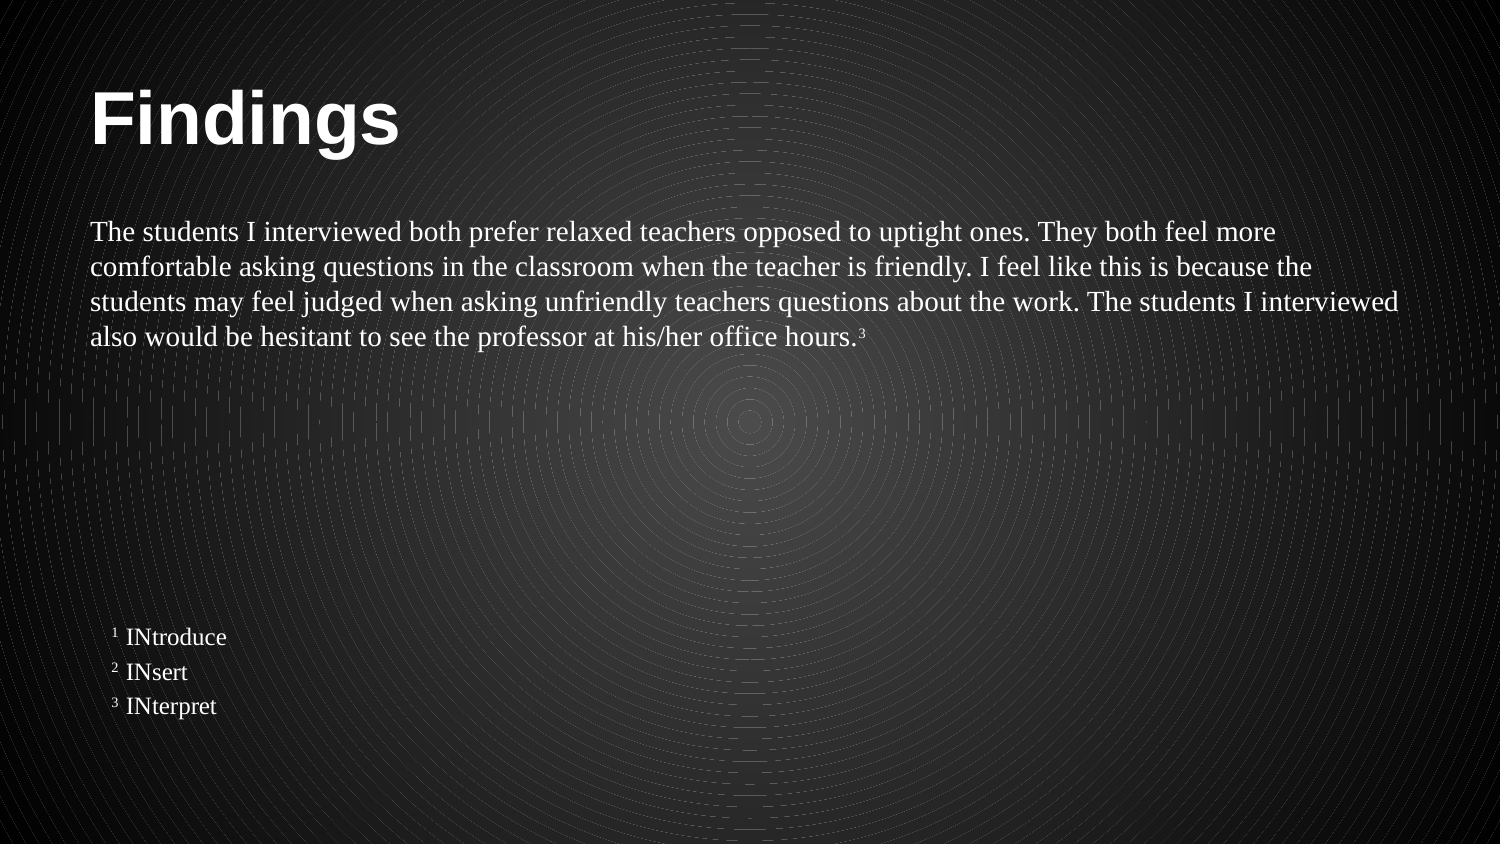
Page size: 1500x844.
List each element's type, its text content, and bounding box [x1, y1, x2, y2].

list The students I interviewed both prefer relaxed teachers opposed to uptight ones. They both feel more comfortable asking questions in the classroom when the teacher is friendly. I feel like this is because the students may feel judged when asking unfriendly teachers questions about the work. The students I interviewed also would be hesitant to see the professor at his/her office hours.3 [75, 196, 1425, 808]
text_box [85, 597, 311, 802]
title Findings [75, 33, 1425, 175]
text_box 1 INtroduce 2 INsert 3 INterpret [96, 601, 319, 793]
